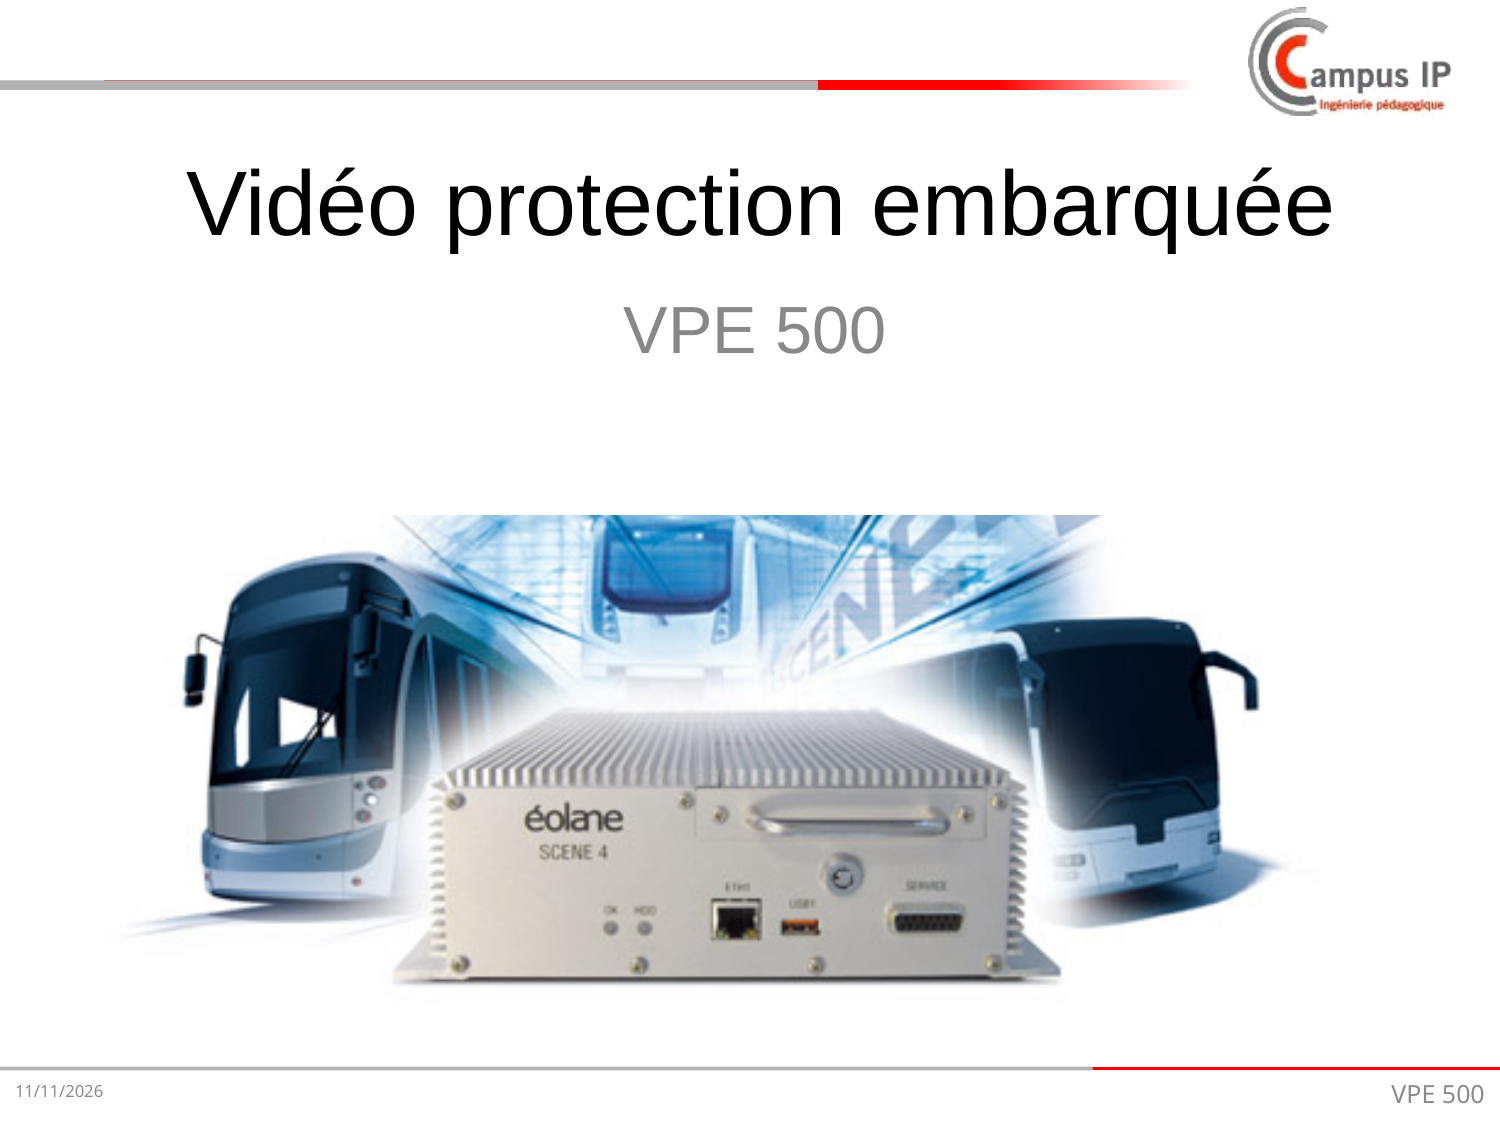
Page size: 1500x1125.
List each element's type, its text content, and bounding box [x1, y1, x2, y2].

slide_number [0, 1062, 350, 1123]
title Vidéo protection embarquée [123, 78, 1399, 320]
subtitle VPE 500 [230, 278, 1281, 513]
footer VPE 500 [1025, 1065, 1500, 1125]
picture [1248, 7, 1474, 116]
picture [88, 514, 1355, 1007]
